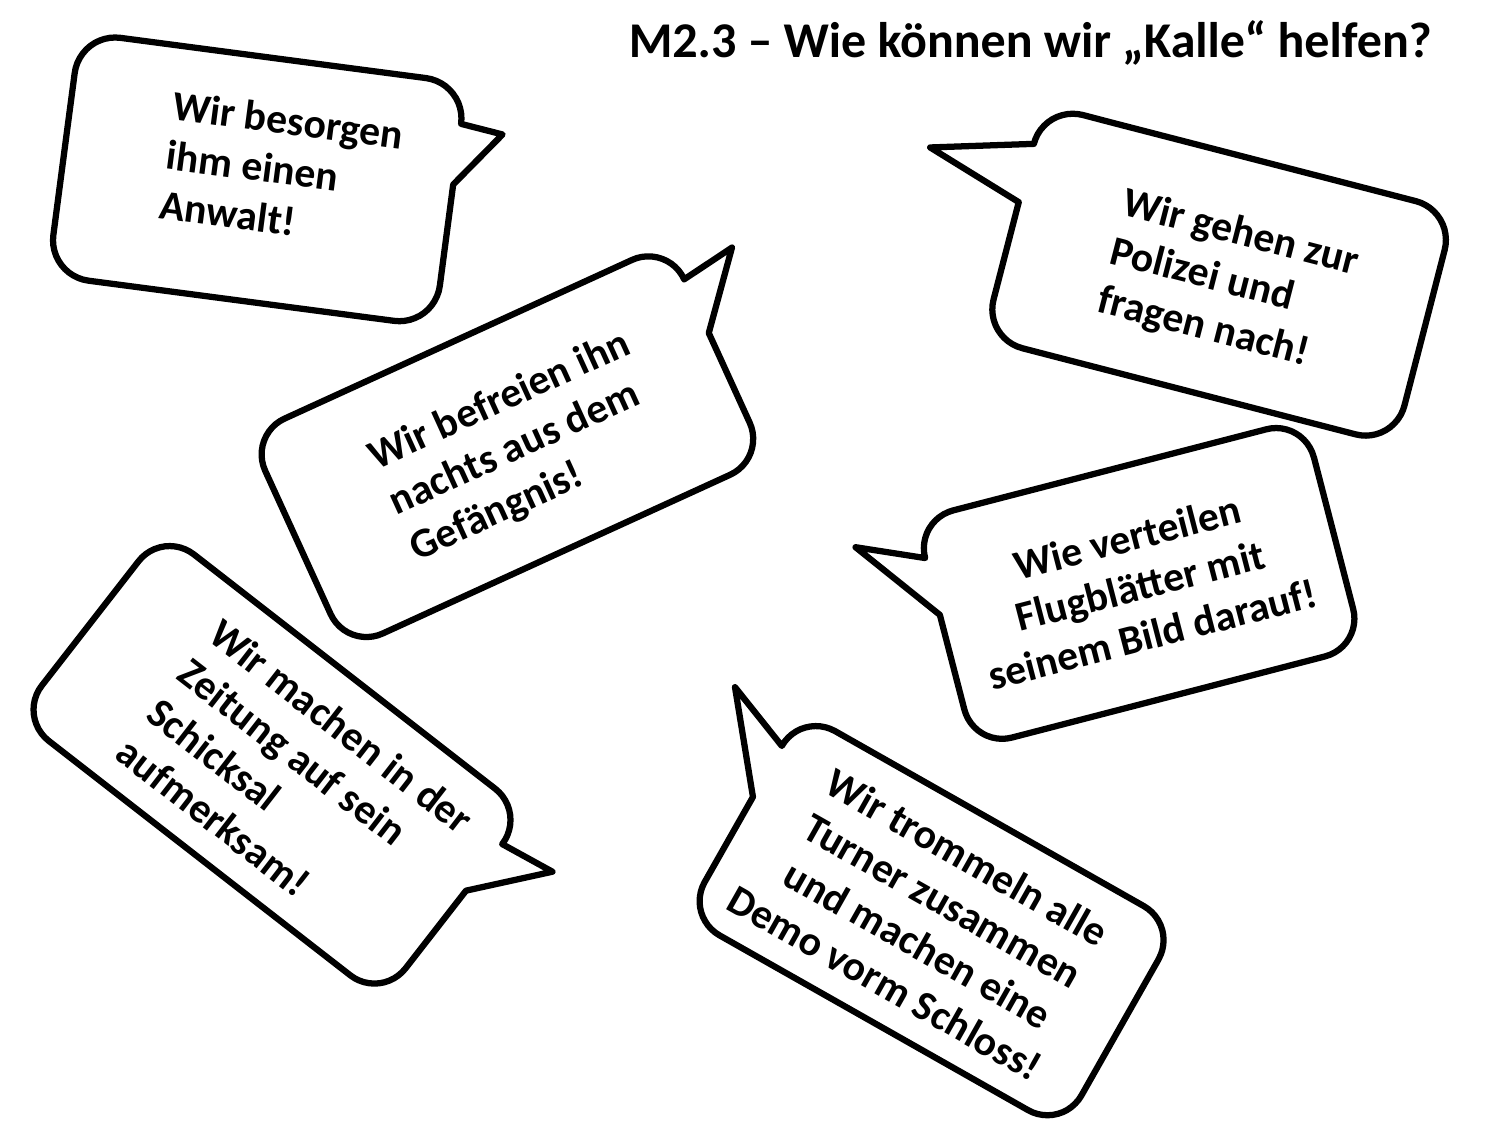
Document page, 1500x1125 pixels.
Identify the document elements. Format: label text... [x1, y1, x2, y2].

text_box Wir besorgen ihm einen Anwalt! [50, 35, 505, 324]
text_box M2.3 – Wie können wir „Kalle“ helfen? [613, 0, 1500, 75]
text_box Wir machen in der Zeitung auf sein Schicksal aufmerksam! [31, 543, 555, 986]
text_box Wie verteilen Flugblätter mit seinem Bild darauf! [853, 425, 1357, 741]
text_box Wir befreien ihn nachts aus dem Gefängnis! [259, 245, 756, 640]
text_box Wir gehen zur Polizei und fragen nach! [928, 111, 1448, 438]
text_box Wir trommeln alle Turner zusammen und machen eine Demo vorm Schloss! [697, 685, 1166, 1118]
